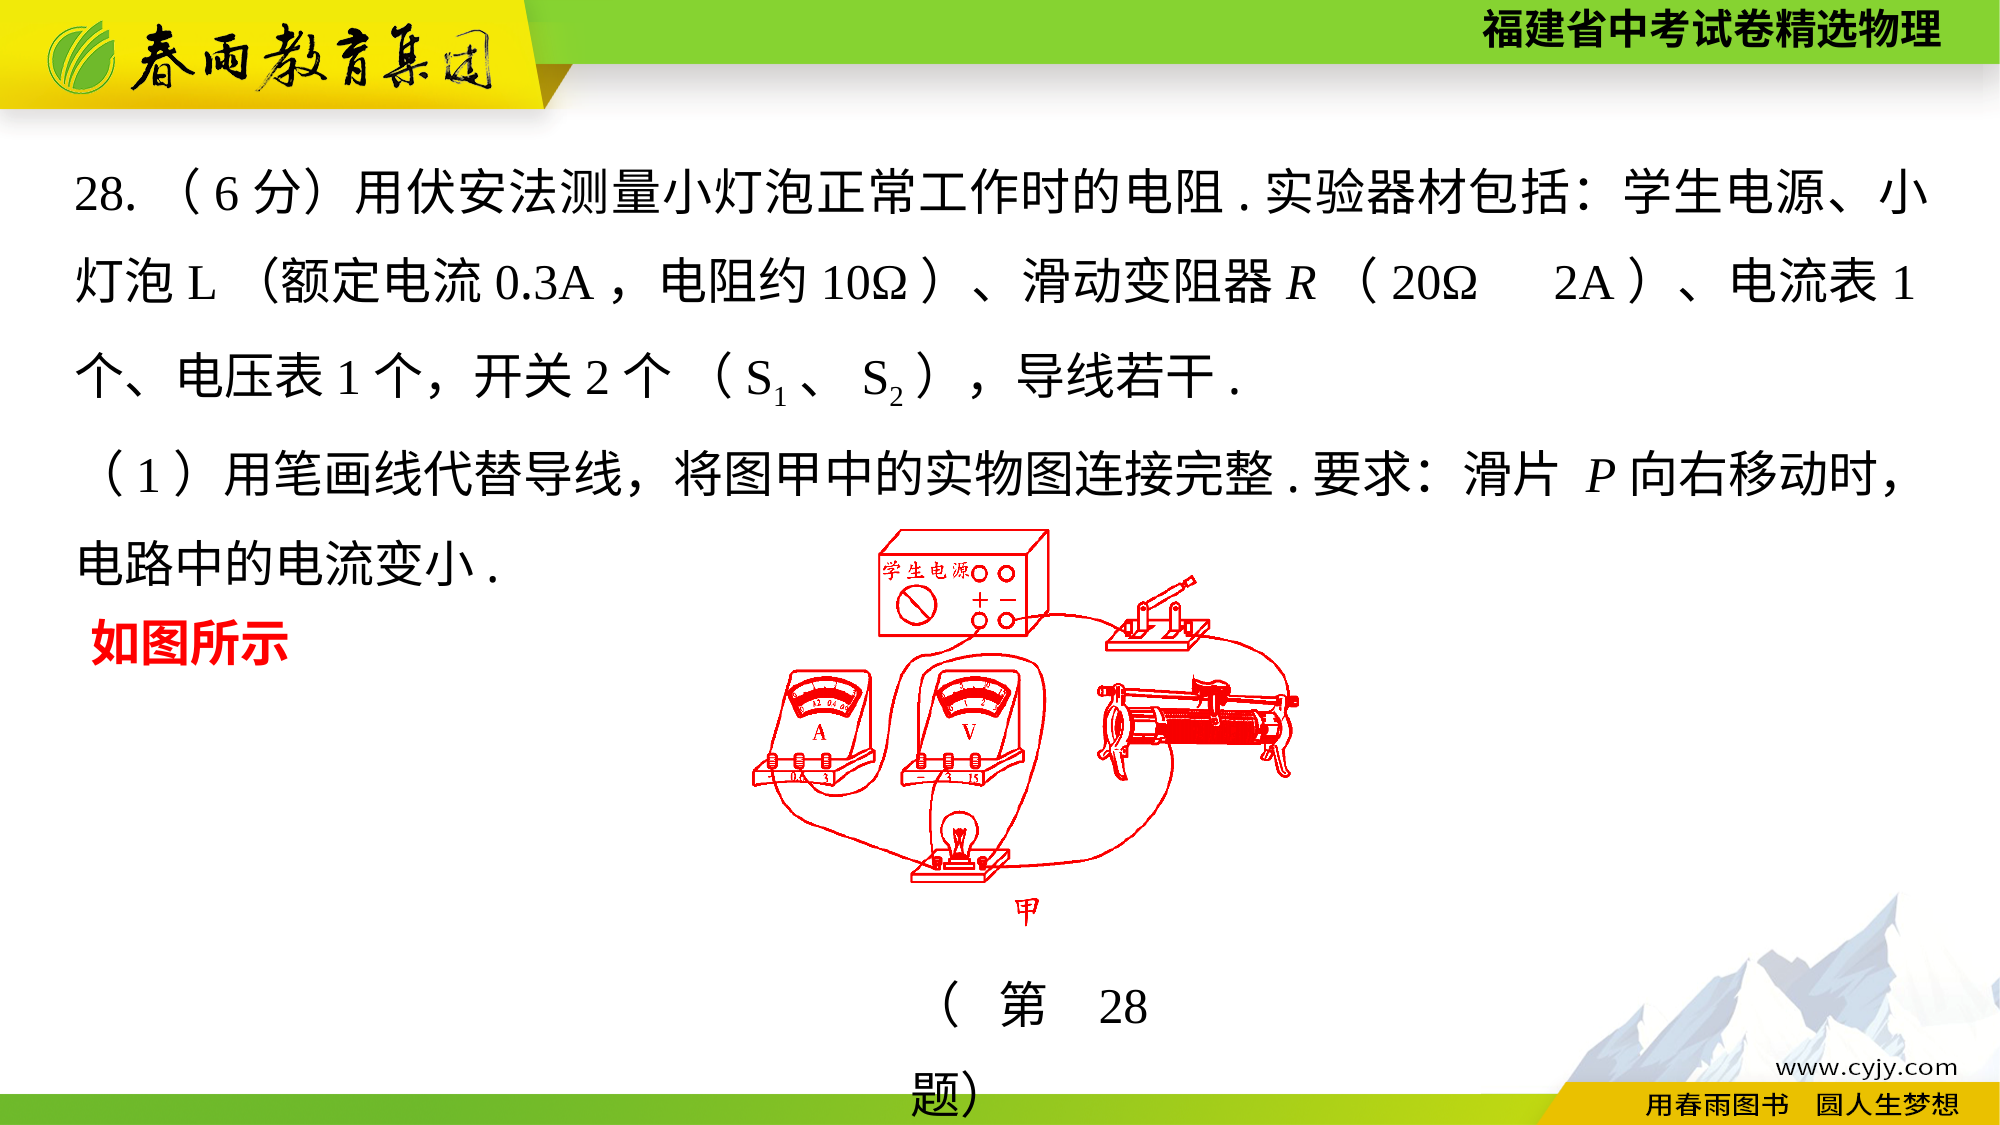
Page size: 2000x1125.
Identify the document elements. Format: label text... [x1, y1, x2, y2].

list 28.（6分）用伏安法测量小灯泡正常工作时的电阻.实验器材包括：学生电源、小灯泡L（额定电流0.3A，电阻约10Ω）、滑动变阻器R（20Ω 2A）、电流表1个、电压表1个，开关2个 （S1、S2），导线若干. （1）用笔画线代替导线，将图甲中的实物图连接完整.要求：滑片 P向右移动时，电路中的电流变小. [59, 122, 1944, 581]
text_box 如图所示 [75, 574, 306, 679]
picture [0, 0, 2000, 1125]
text_box （第28题） [895, 951, 1176, 1041]
